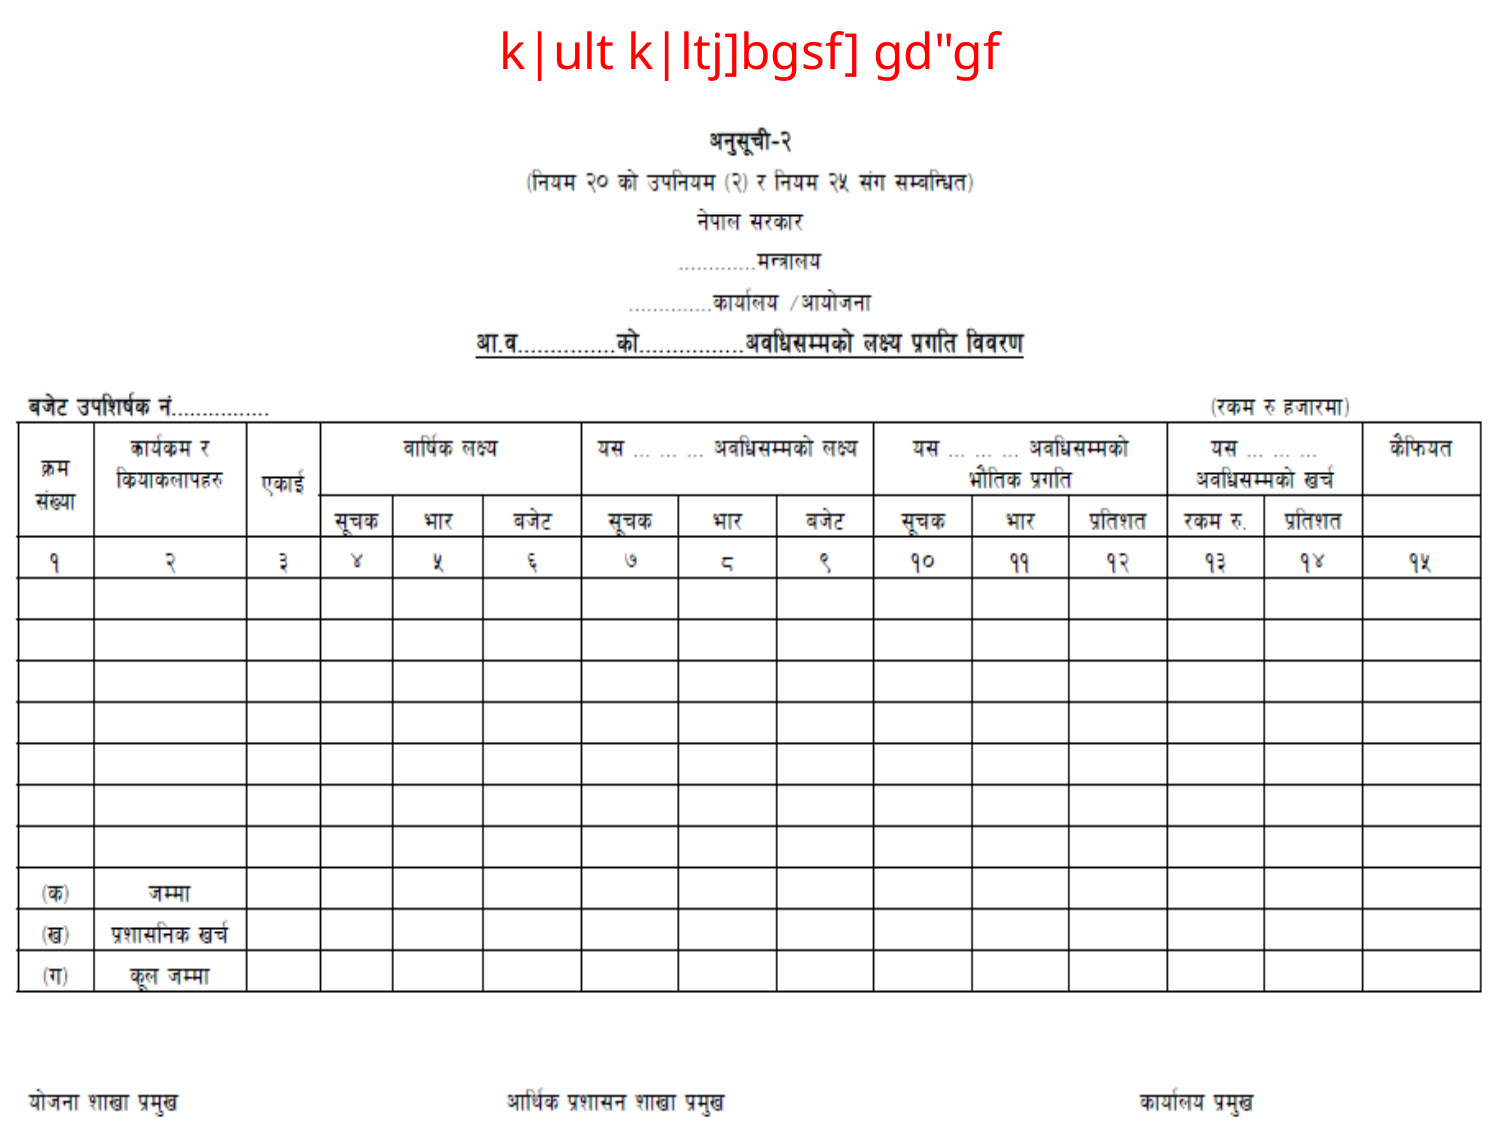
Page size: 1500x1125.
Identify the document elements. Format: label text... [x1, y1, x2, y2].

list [0, 87, 1500, 1125]
title k|ult k|ltj]bgsf] gd"gf [75, 12, 1425, 85]
